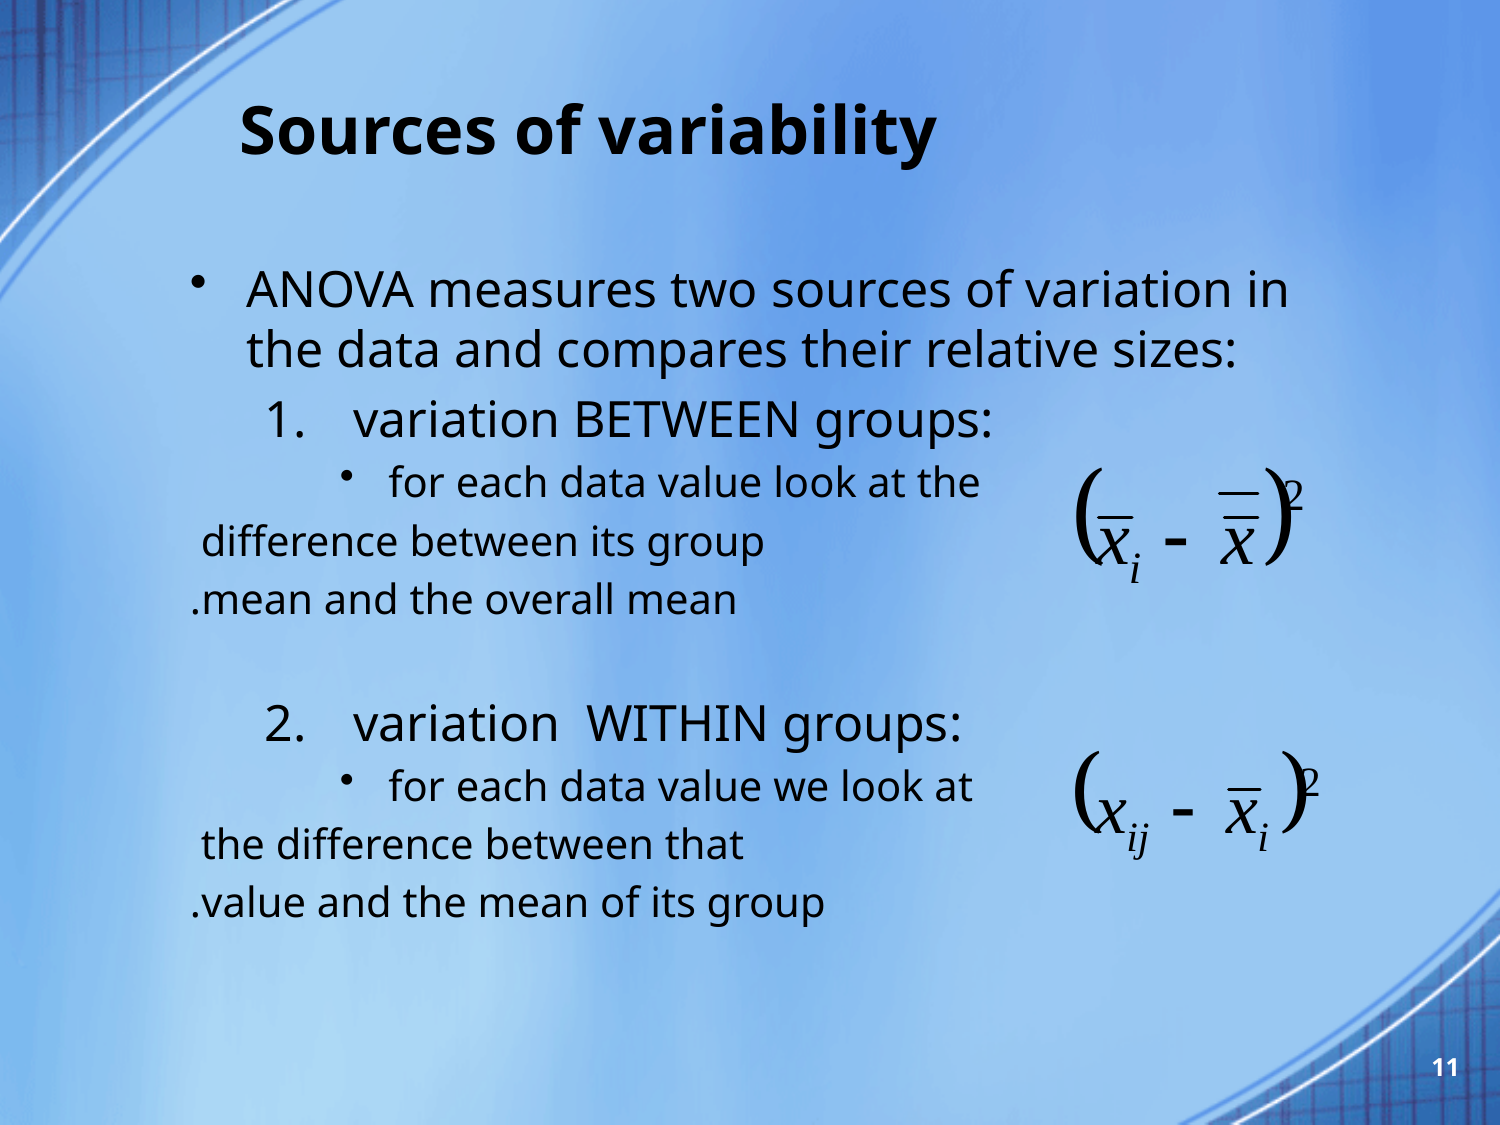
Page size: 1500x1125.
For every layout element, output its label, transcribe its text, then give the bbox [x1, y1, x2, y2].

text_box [1062, 749, 1333, 876]
title Sources of variability [224, 62, 1351, 176]
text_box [1062, 462, 1318, 604]
slide_number 11 [1162, 1037, 1476, 1100]
picture [0, 0, 1500, 1125]
list ANOVA measures two sources of variation in the data and compares their relative sizes: variation BETWEEN groups: for each data value look at the difference between its group mean and the overall mean. variation WITHIN groups: for each data value we look at the difference between that value and the mean of its group. [174, 249, 1351, 976]
